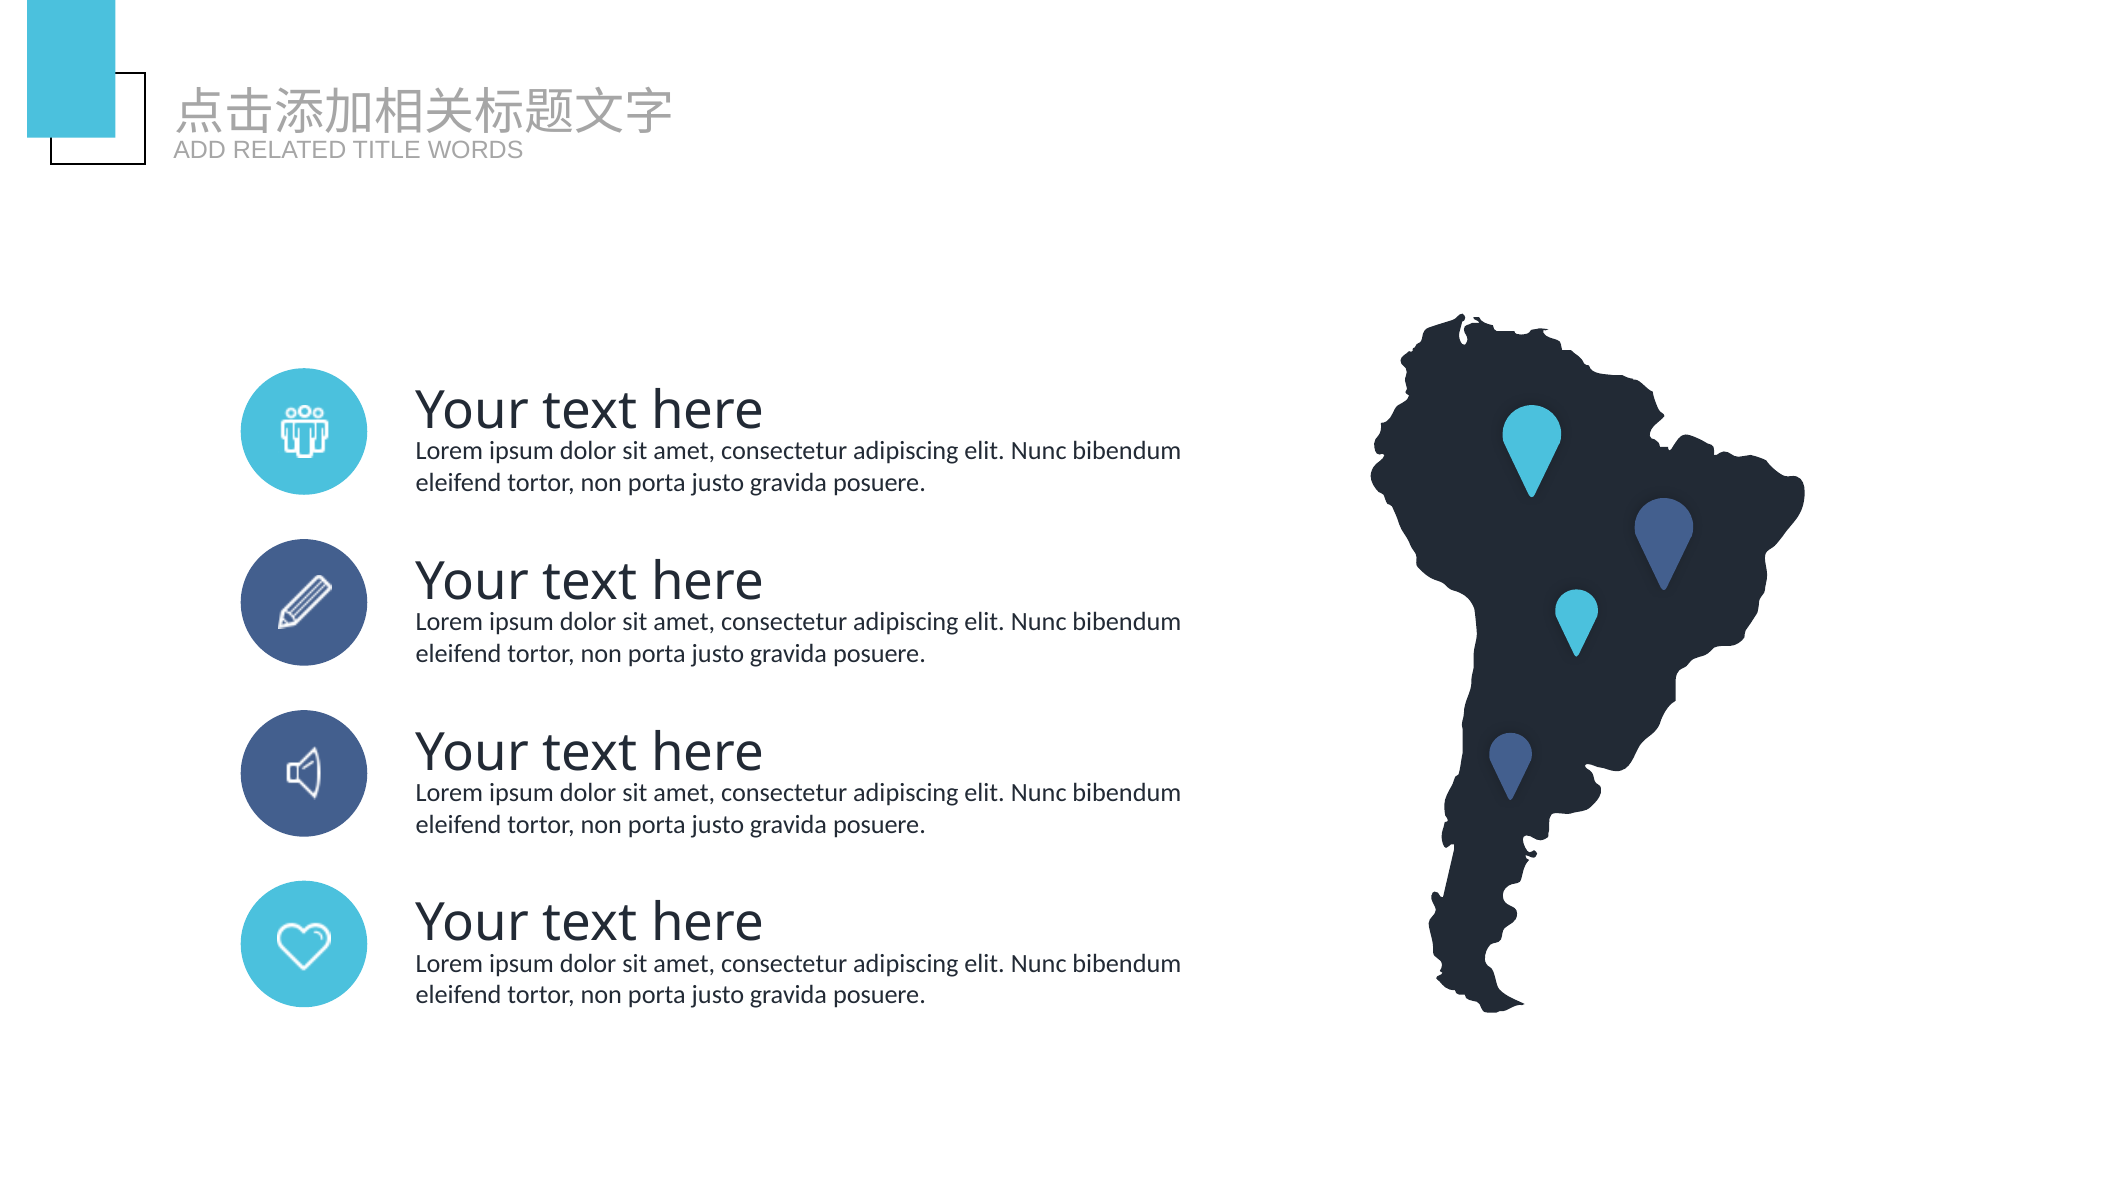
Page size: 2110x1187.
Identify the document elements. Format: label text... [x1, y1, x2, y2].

text_box [239, 538, 369, 667]
text_box Lorem ipsum dolor sit amet, consectetur adipiscing elit. Nunc bibendum eleifend tortor, non porta justo gravida posuere. [400, 447, 1253, 504]
text_box [26, 0, 116, 139]
text_box [1555, 589, 1598, 657]
text_box Lorem ipsum dolor sit amet, consectetur adipiscing elit. Nunc bibendum eleifend tortor, non porta justo gravida posuere. [400, 959, 1253, 1017]
text_box Lorem ipsum dolor sit amet, consectetur adipiscing elit. Nunc bibendum eleifend tortor, non porta justo gravida posuere. [400, 618, 1253, 675]
text_box [1502, 405, 1562, 498]
picture [277, 746, 331, 800]
text_box Your text here [400, 539, 1253, 618]
text_box Lorem ipsum dolor sit amet, consectetur adipiscing elit. Nunc bibendum eleifend tortor, non porta justo gravida posuere. [400, 789, 1253, 846]
text_box Your text here [400, 710, 1253, 789]
text_box [1634, 498, 1694, 591]
text_box [1370, 313, 1805, 1013]
text_box [239, 709, 369, 838]
text_box Your text here [400, 368, 1253, 447]
text_box ADD RELATED TITLE WORDS [173, 133, 525, 164]
picture [278, 405, 332, 458]
picture [277, 920, 331, 974]
text_box [239, 367, 369, 496]
text_box [50, 72, 146, 165]
text_box 点击添加相关标题文字 [174, 79, 675, 140]
picture [278, 575, 332, 629]
text_box [1489, 732, 1532, 800]
text_box Your text here [400, 880, 1253, 959]
text_box [239, 879, 369, 1009]
